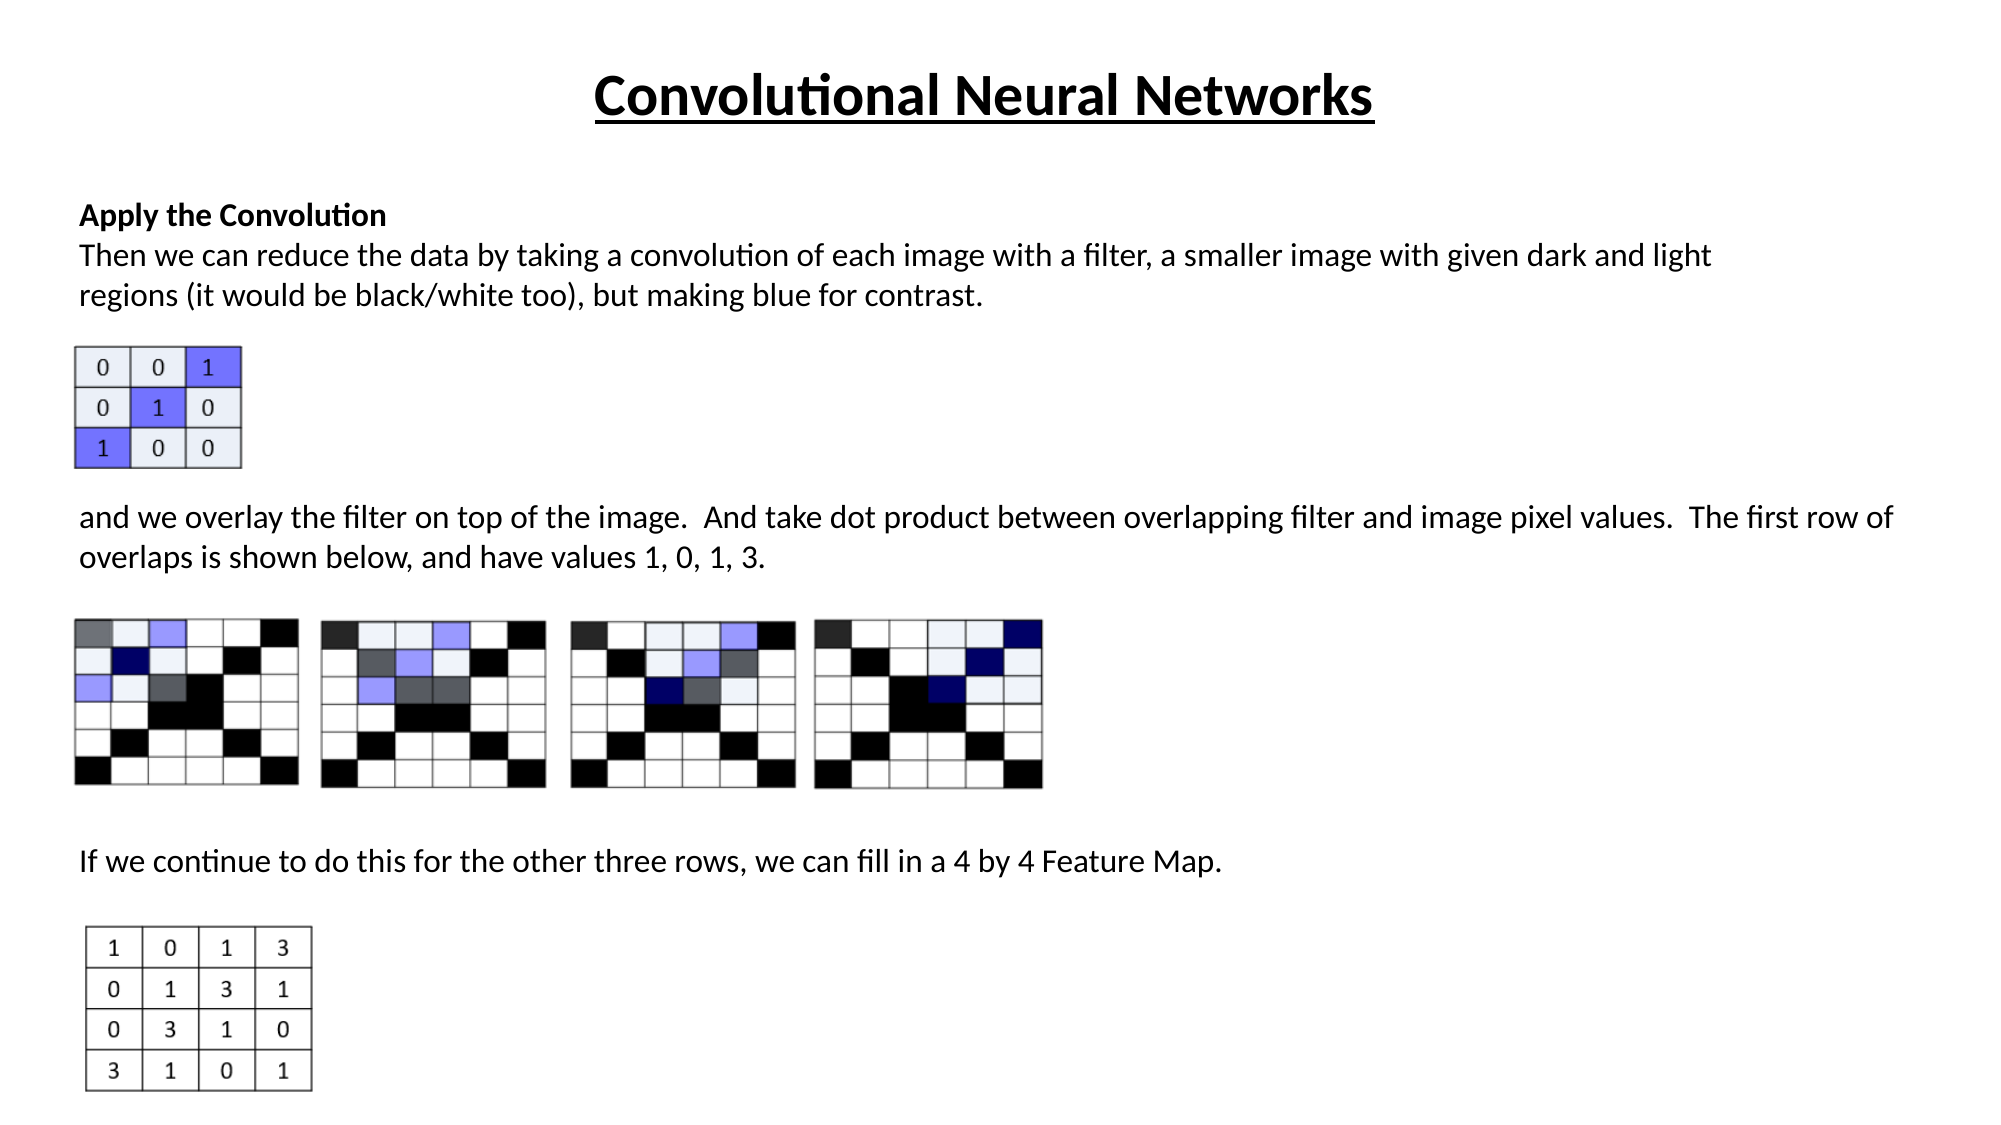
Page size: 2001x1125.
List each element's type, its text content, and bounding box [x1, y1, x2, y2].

title Convolutional Neural Networks [517, 17, 1452, 137]
picture [64, 339, 250, 474]
text_box If we continue to do this for the other three rows, we can fill in a 4 by 4 Feature Map. [64, 831, 1328, 887]
text_box Apply the Convolution Then we can reduce the data by taking a convolution of each image with a filter, a smaller image with given dark and light regions (it would be black/white too), but making blue for contrast. [64, 186, 1823, 321]
picture [64, 611, 1051, 797]
text_box and we overlay the filter on top of the image. And take dot product between overlapping filter and image pixel values. The first row of overlaps is shown below, and have values 1, 0, 1, 3. [64, 487, 1952, 583]
picture [80, 919, 317, 1095]
